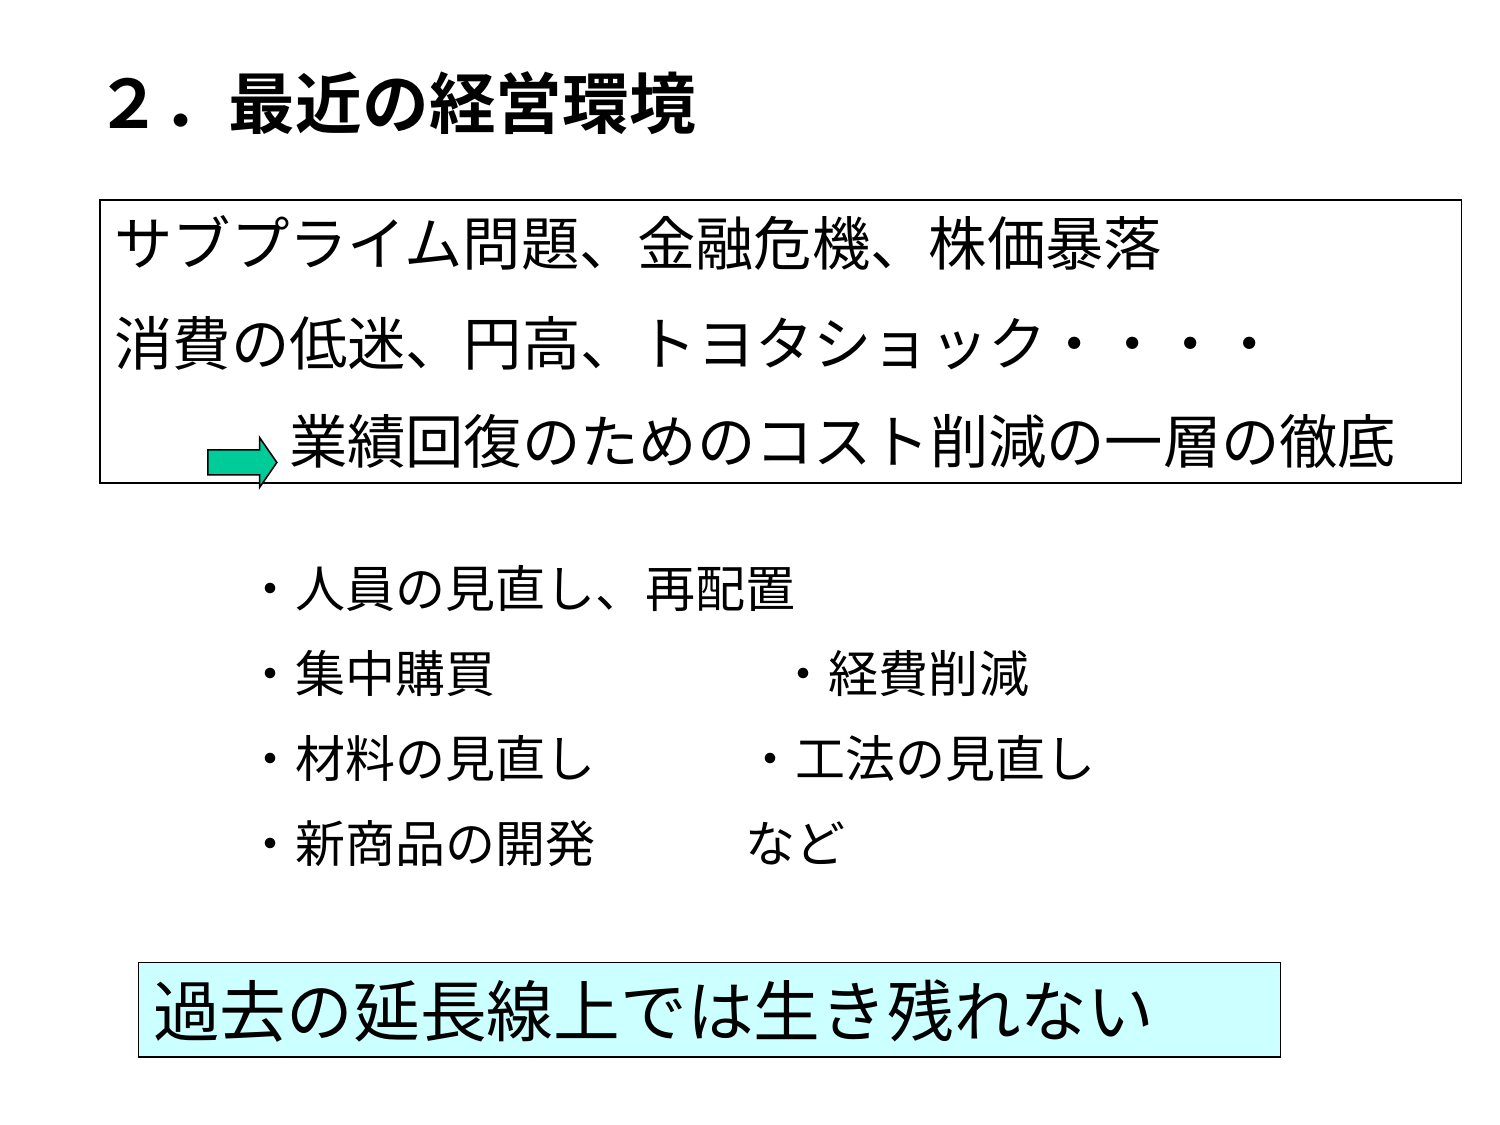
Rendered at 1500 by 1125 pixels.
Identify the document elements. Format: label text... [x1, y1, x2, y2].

text_box [207, 437, 277, 488]
text_box ２．最近の経営環境 [80, 54, 1258, 150]
text_box 過去の延長線上では生き残れない [138, 962, 1281, 1058]
text_box ・人員の見直し、再配置 ・集中購買 ・経費削減 ・材料の見直し ・工法の見直し ・新商品の開発 など [230, 549, 1258, 880]
text_box サブプライム問題、金融危機、株価暴落 消費の低迷、円高、トヨタショック・・・・ 業績回復のためのコスト削減の一層の徹底 [99, 200, 1462, 484]
